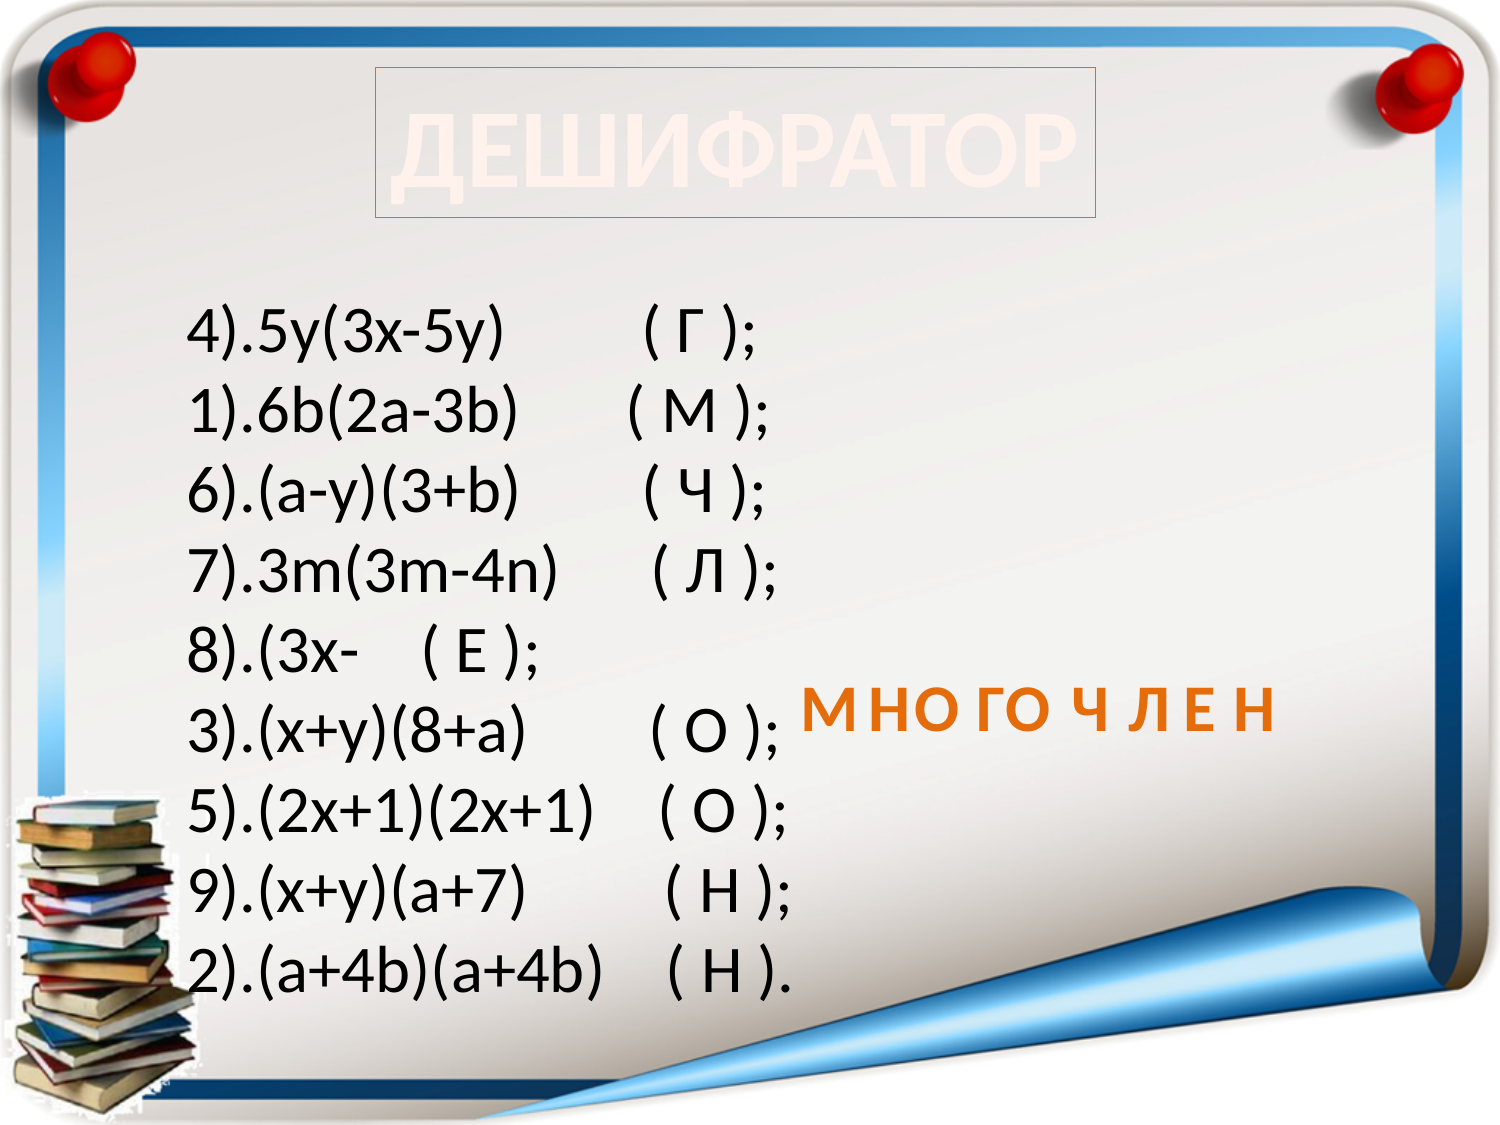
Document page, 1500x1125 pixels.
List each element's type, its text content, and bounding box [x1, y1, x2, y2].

text_box Е [1168, 656, 1219, 752]
text_box ДЕШИФРАТОР [375, 67, 1096, 218]
text_box О [899, 656, 961, 752]
text_box Ч [1056, 656, 1114, 752]
text_box Г [961, 656, 990, 752]
text_box М [785, 656, 854, 752]
text_box О [990, 656, 1056, 752]
text_box Н [1219, 656, 1291, 752]
text_box Л [1114, 656, 1168, 752]
picture [0, 0, 1500, 1125]
text_box Н [854, 656, 899, 752]
